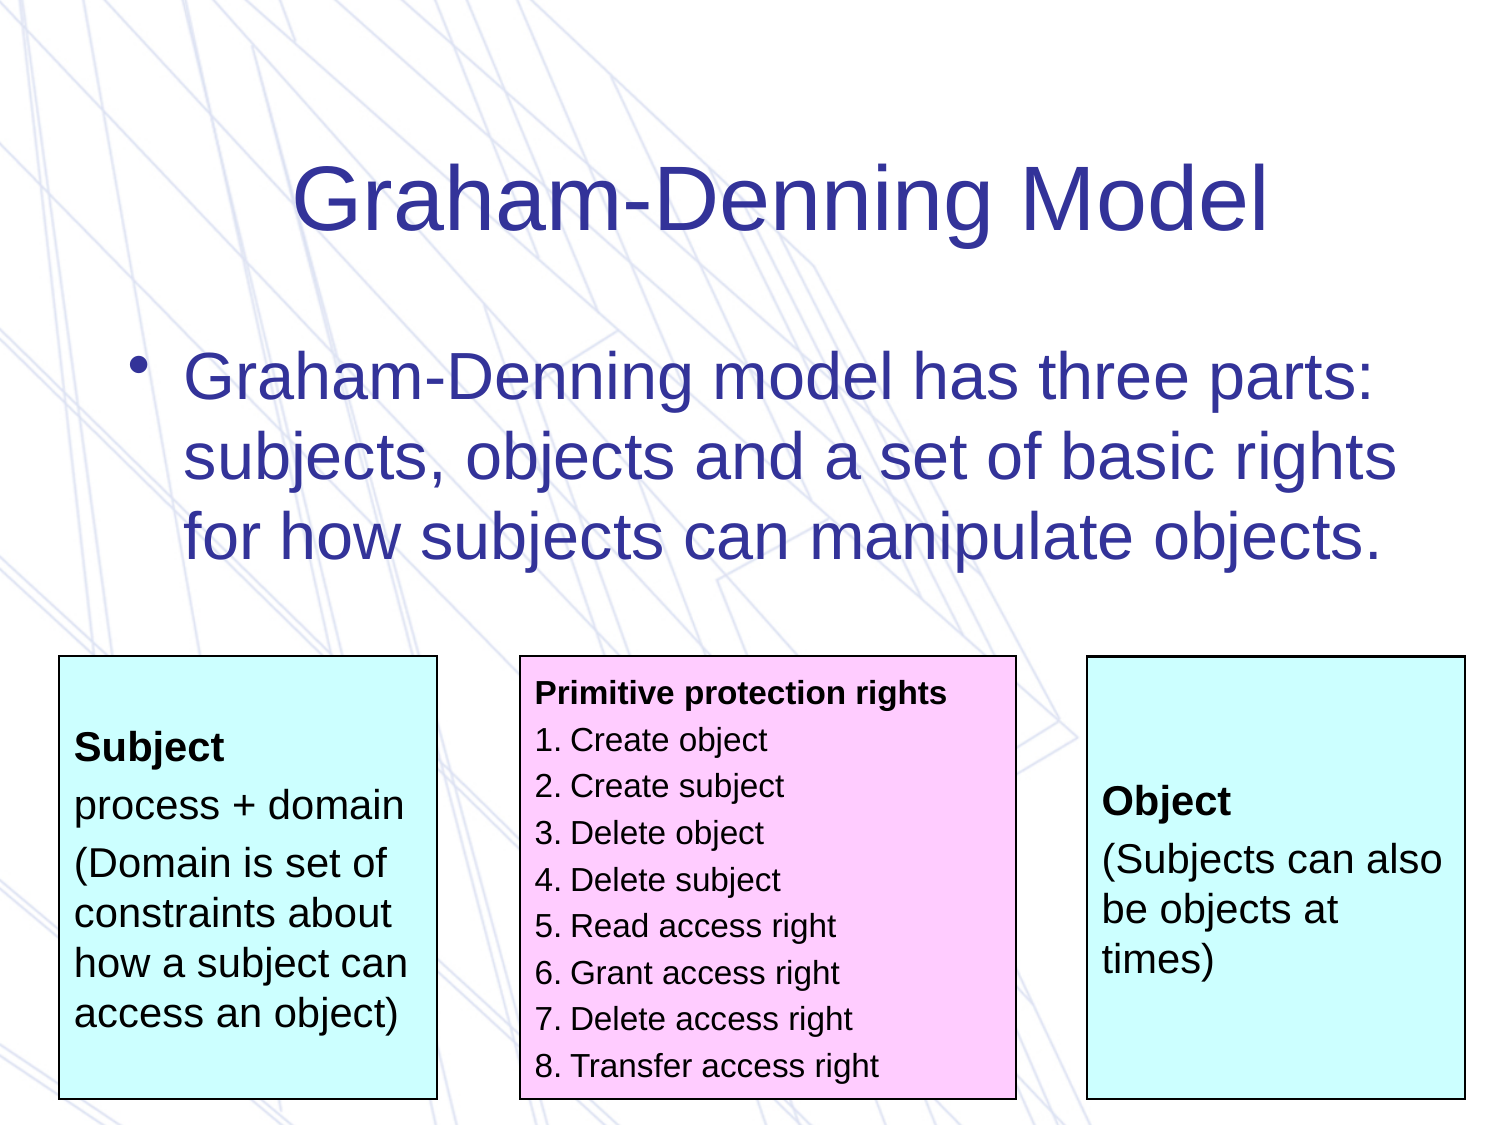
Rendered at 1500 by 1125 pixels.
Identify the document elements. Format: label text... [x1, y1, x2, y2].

picture [0, 0, 1500, 1125]
list Graham-Denning model has three parts: subjects, objects and a set of basic rights for how subjects can manipulate objects. [112, 324, 1451, 1001]
text_box Object (Subjects can also be objects at times) [1086, 656, 1465, 1100]
slide_number 42 [1399, 1049, 1476, 1113]
text_box Subject process + domain (Domain is set of constraints about how a subject can access an object) [59, 656, 437, 1099]
text_box Primitive protection rights Create object Create subject Delete object Delete subject Read access right Grant access right Delete access right Transfer access right [519, 656, 1016, 1099]
title Graham-Denning Model [112, 99, 1451, 288]
